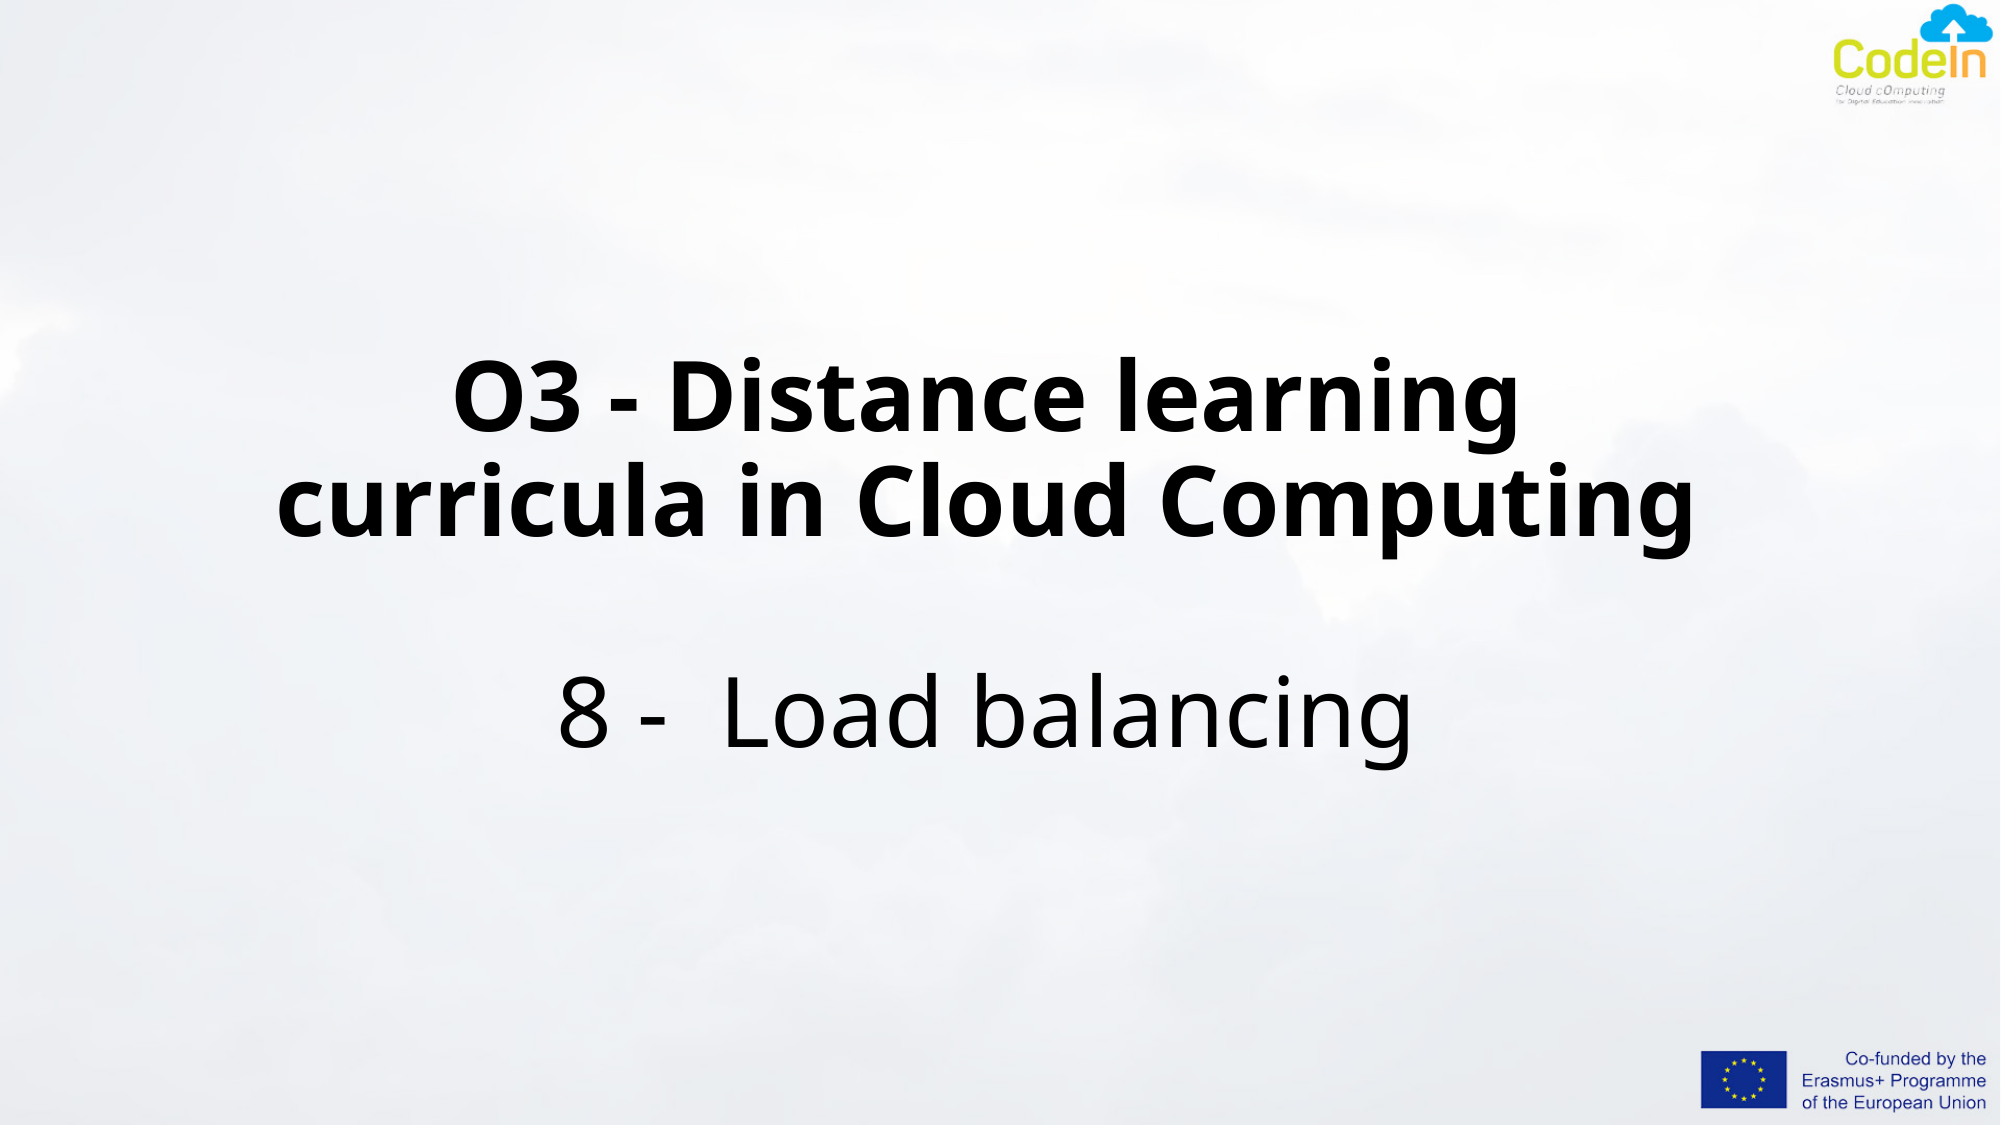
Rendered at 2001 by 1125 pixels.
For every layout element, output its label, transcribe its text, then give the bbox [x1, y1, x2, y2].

title O3 - Distance learning curricula in Cloud Computing 8 - Load balancing [237, 273, 1737, 776]
picture [0, 0, 2001, 1125]
